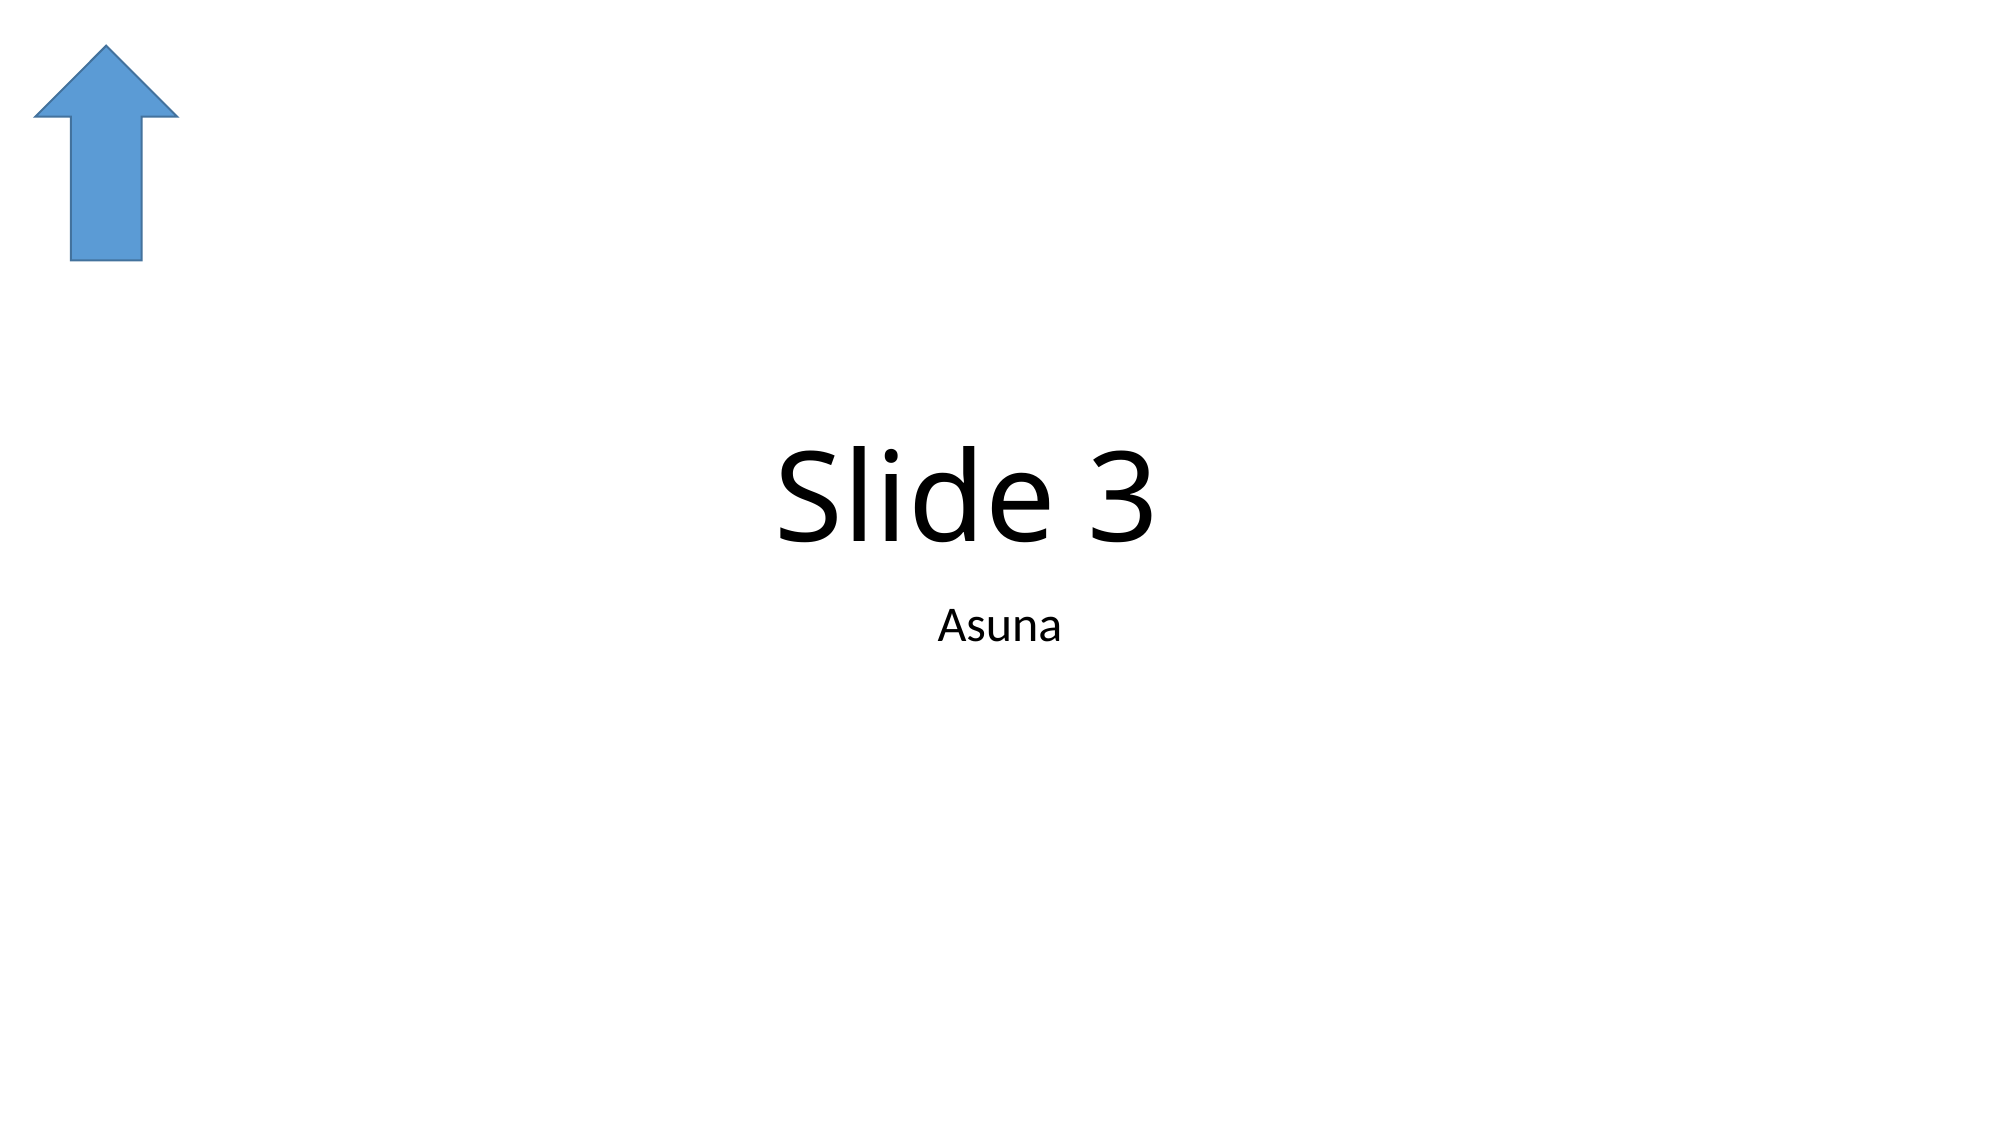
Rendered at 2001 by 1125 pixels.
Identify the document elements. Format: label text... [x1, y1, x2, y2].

text_box [32, 44, 180, 262]
title Slide 3 [249, 184, 1750, 576]
subtitle Asuna [249, 590, 1750, 863]
